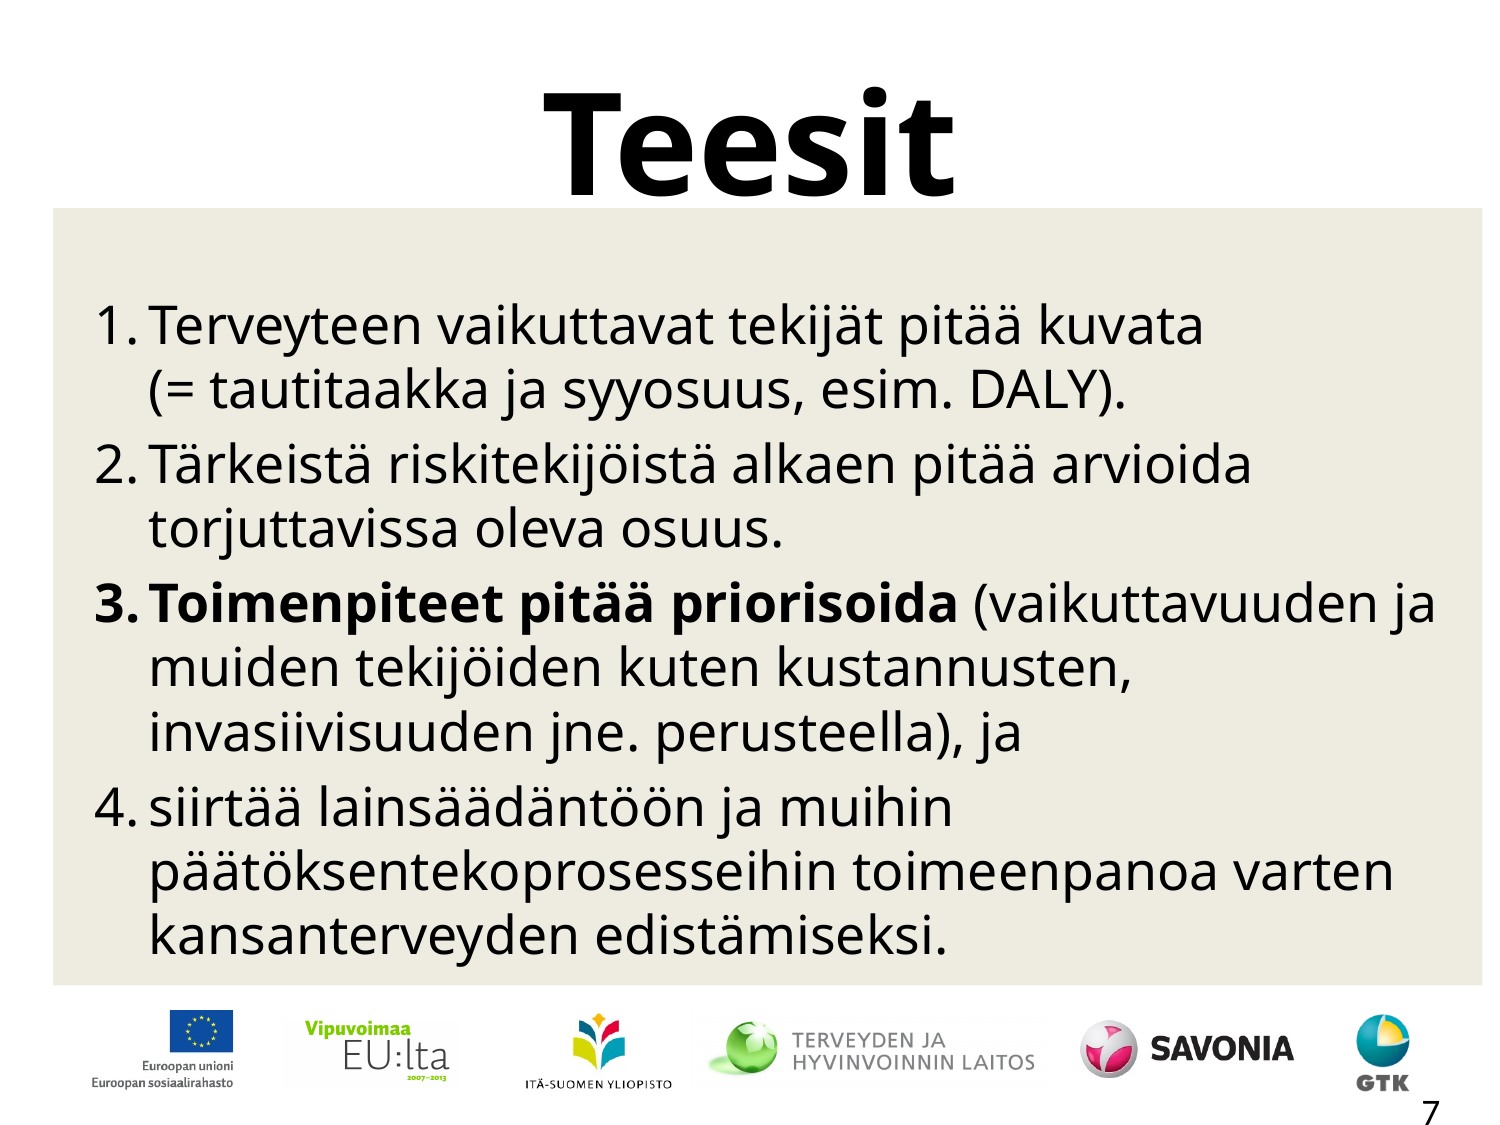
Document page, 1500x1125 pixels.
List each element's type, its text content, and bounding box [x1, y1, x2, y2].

picture [282, 1019, 460, 1088]
slide_number 7 [1406, 1080, 1495, 1118]
list Terveyteen vaikuttavat tekijät pitää kuvata (= tautitaakka ja syyosuus, esim. DALY). Tärkeistä riskitekijöistä alkaen pitää arvioida torjuttavissa oleva osuus. Toimenpiteet pitää priorisoida (vaikuttavuuden ja muiden tekijöiden kuten kustannusten, invasiivisuuden jne. perusteella), ja siirtää lainsäädäntöön ja muihin päätöksentekoprosesseihin toimeenpanoa varten kansanterveyden edistämiseksi. [53, 208, 1483, 986]
picture [1353, 1011, 1412, 1094]
picture [1080, 1020, 1294, 1078]
picture [505, 993, 1049, 1112]
title Teesit [75, 45, 1425, 208]
picture [88, 1010, 234, 1105]
